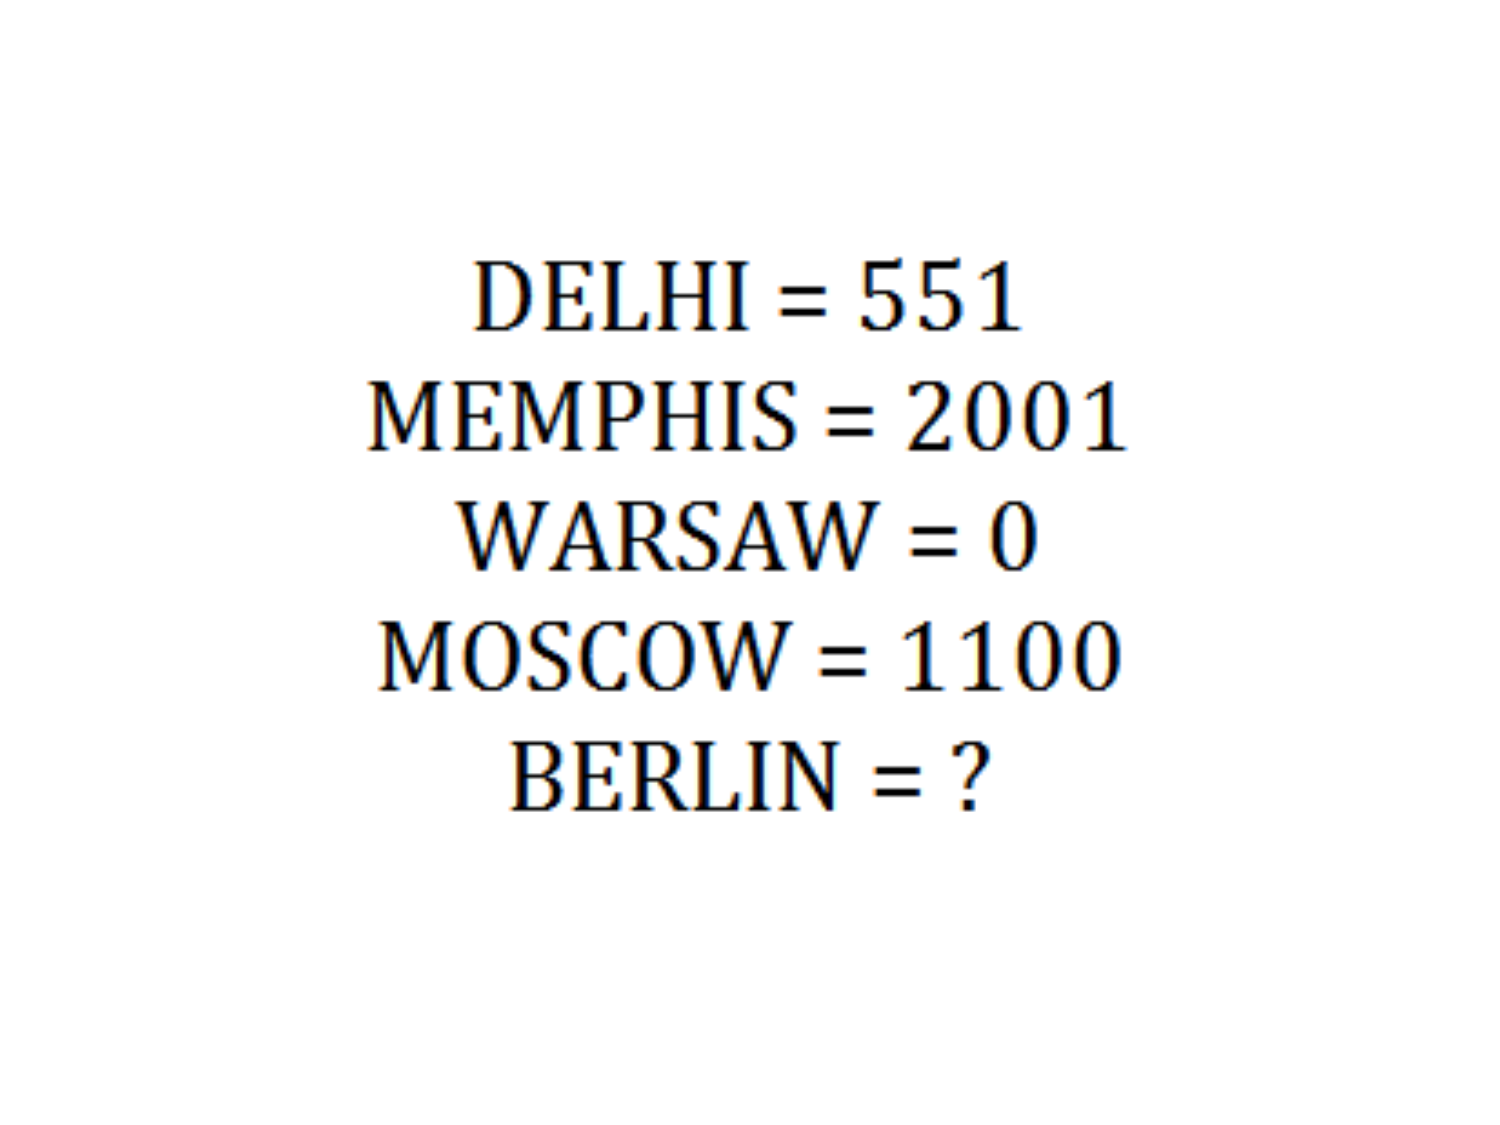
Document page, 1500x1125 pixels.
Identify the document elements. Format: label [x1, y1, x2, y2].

picture [336, 244, 1176, 853]
